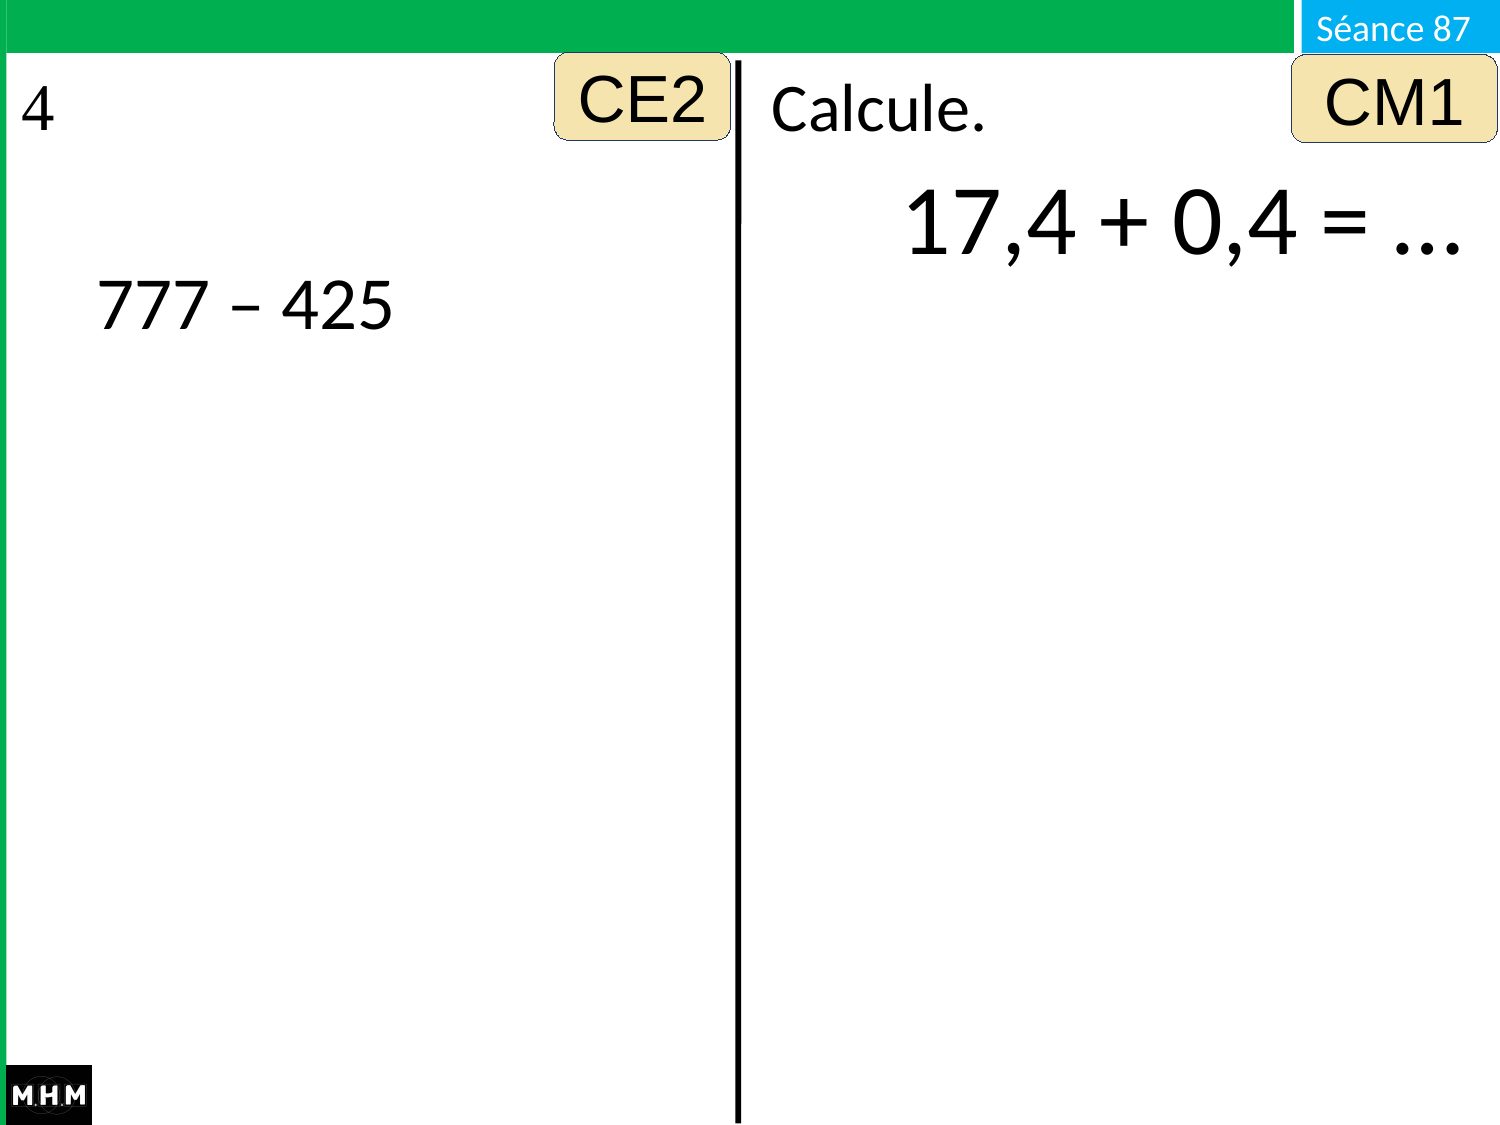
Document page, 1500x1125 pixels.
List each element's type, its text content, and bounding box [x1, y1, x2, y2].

text_box Calcule. [756, 65, 1047, 154]
picture [6, 1065, 92, 1125]
text_box 17,4 + 0,4 = … [885, 147, 1500, 283]
text_box 777 – 425 [82, 244, 604, 366]
text_box CE2 [553, 52, 731, 141]
text_box CM1 [1291, 54, 1498, 143]
